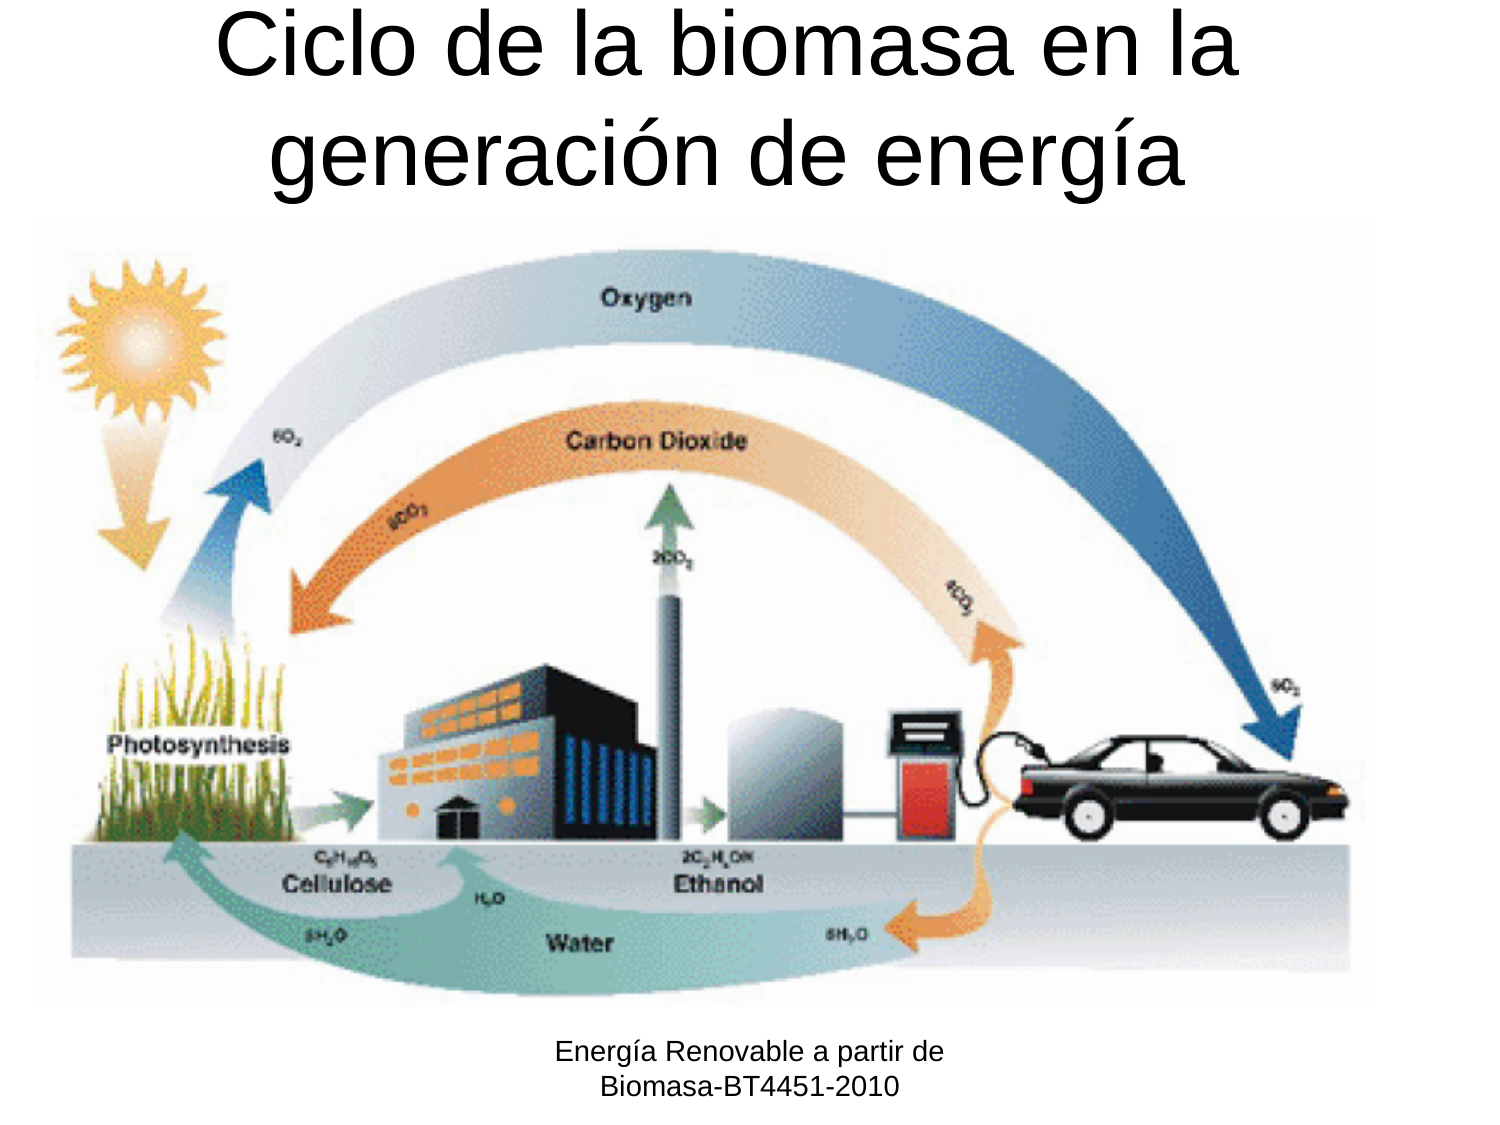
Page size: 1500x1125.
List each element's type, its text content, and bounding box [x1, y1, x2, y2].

footer Energía Renovable a partir de Biomasa-BT4451-2010 [512, 1024, 988, 1103]
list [34, 212, 1383, 1009]
title Ciclo de la biomasa en la generación de energía [34, 0, 1421, 188]
